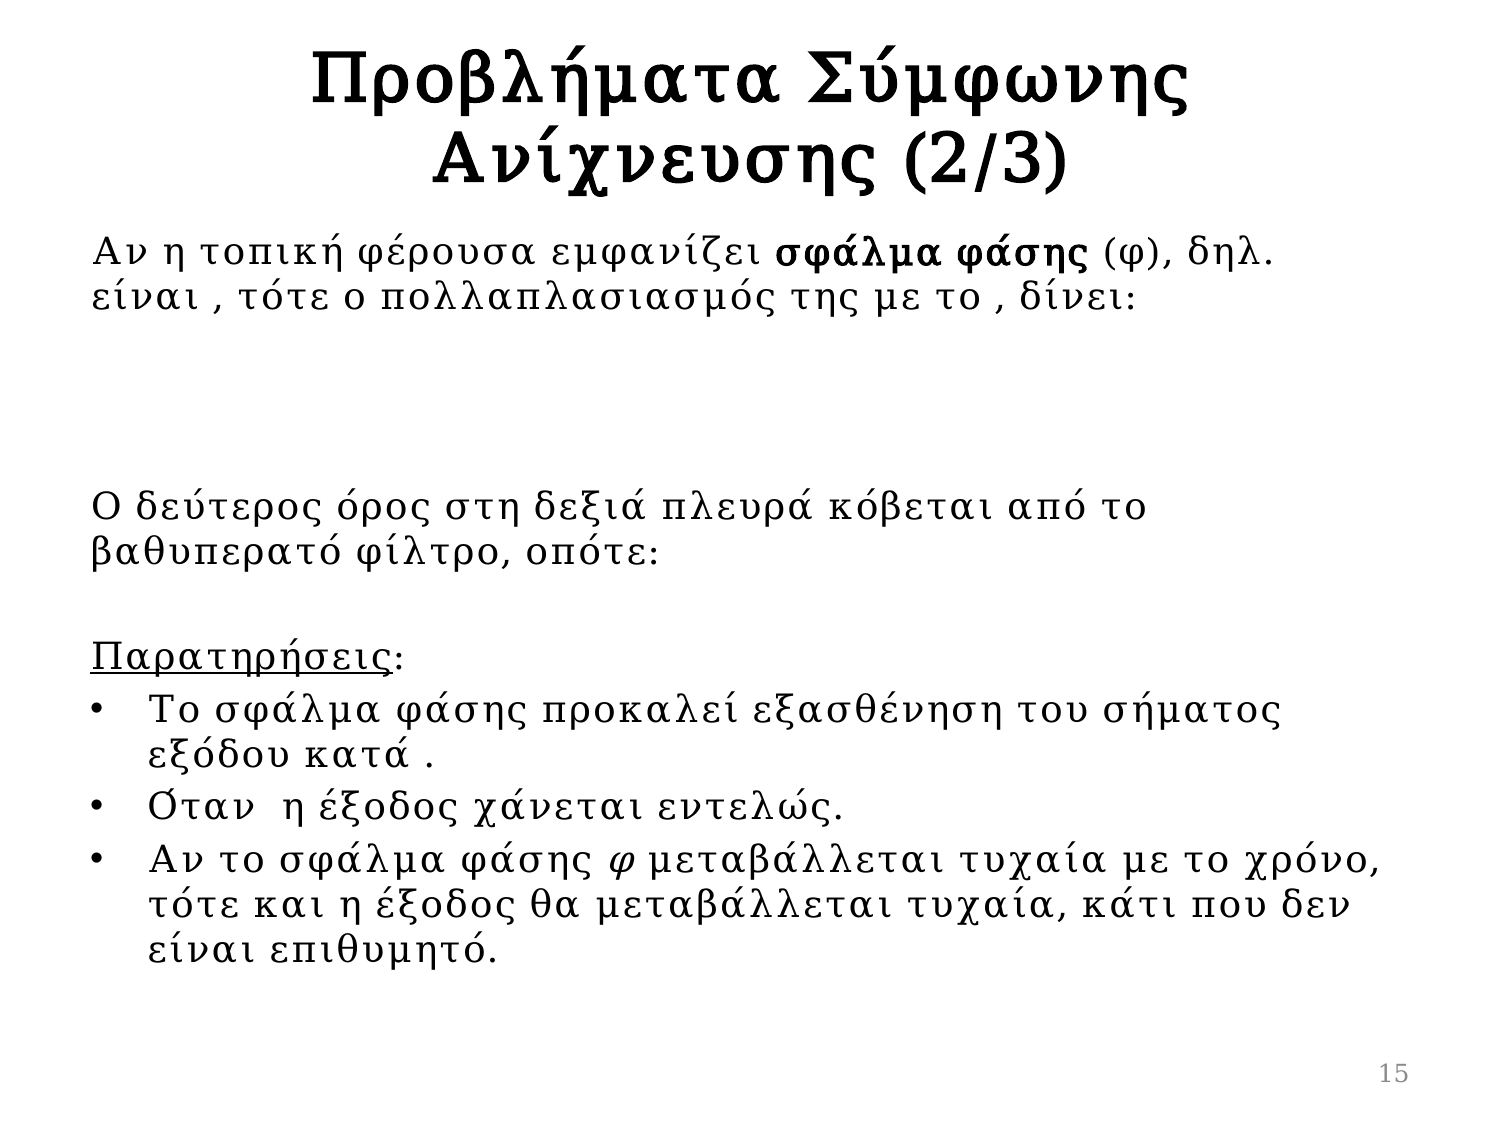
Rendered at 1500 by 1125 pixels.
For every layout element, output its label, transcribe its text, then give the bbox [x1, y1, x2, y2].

title Προβλήματα Σύμφωνης Ανίχνευσης (2/3) [75, 20, 1425, 209]
slide_number 15 [1222, 1042, 1425, 1103]
